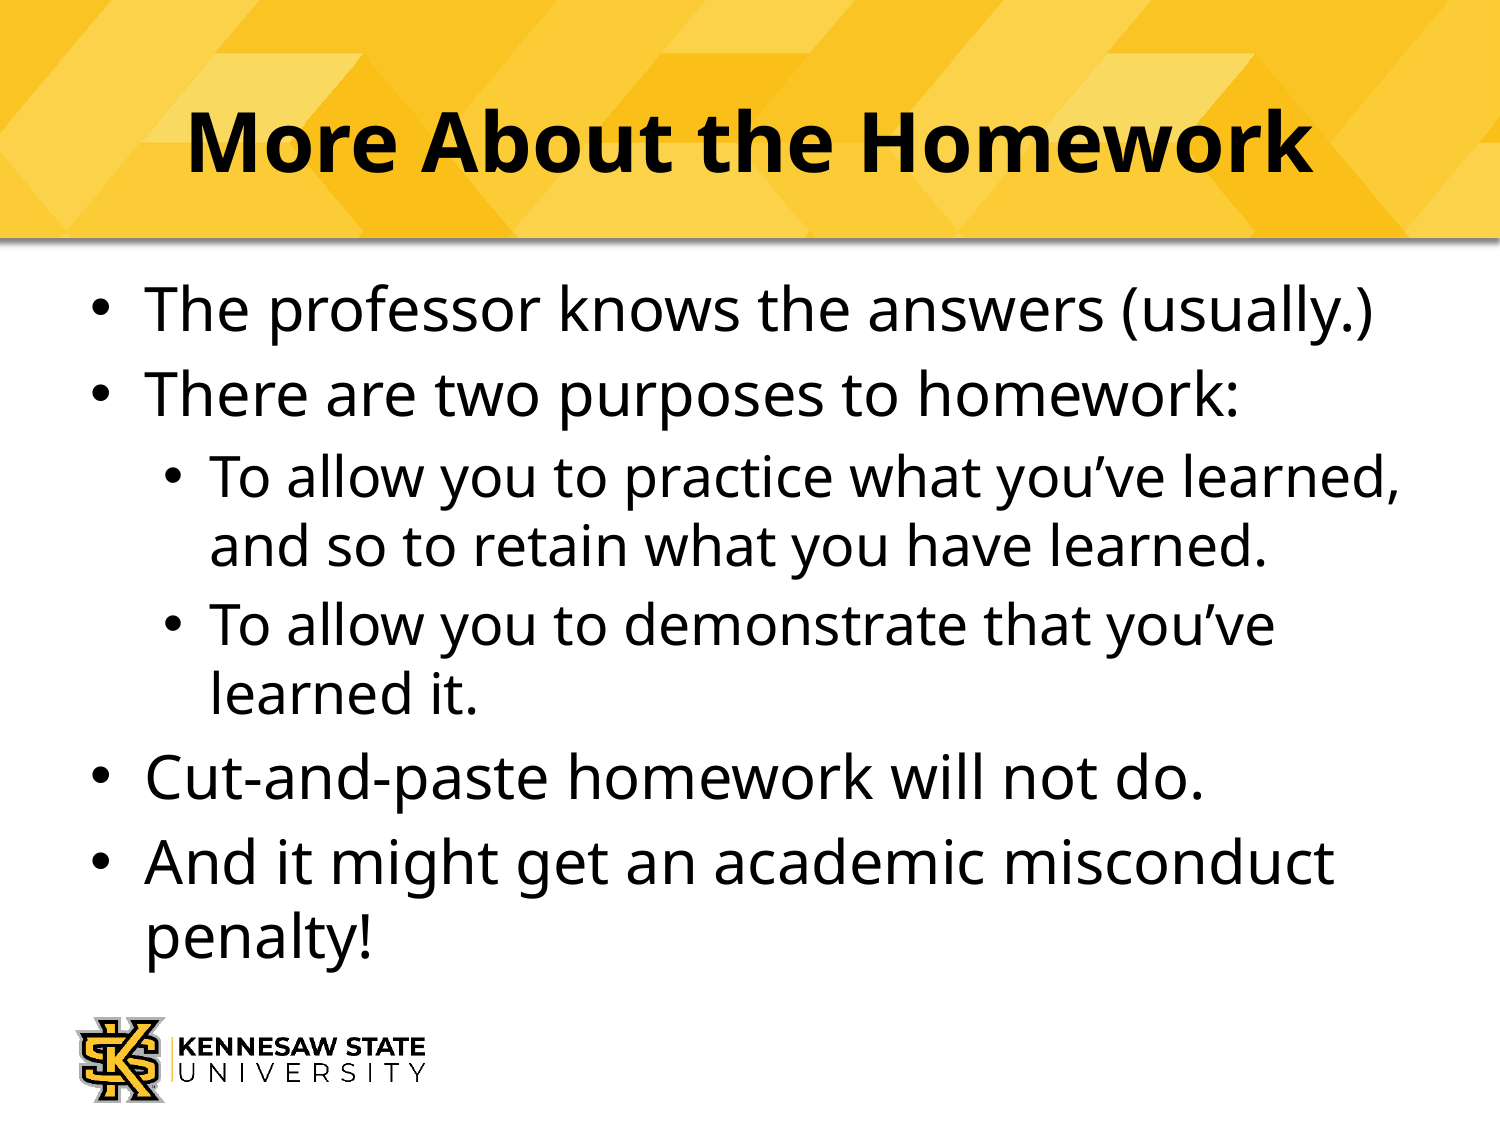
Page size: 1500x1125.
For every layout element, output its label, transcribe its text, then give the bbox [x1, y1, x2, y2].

list The professor knows the answers (usually.) There are two purposes to homework: To allow you to practice what you’ve learned, and so to retain what you have learned. To allow you to demonstrate that you’ve learned it. Cut-and-paste homework will not do. And it might get an academic misconduct penalty! [75, 262, 1425, 1005]
picture [0, 0, 1500, 251]
picture [75, 1017, 425, 1103]
title More About the Homework [75, 45, 1425, 233]
